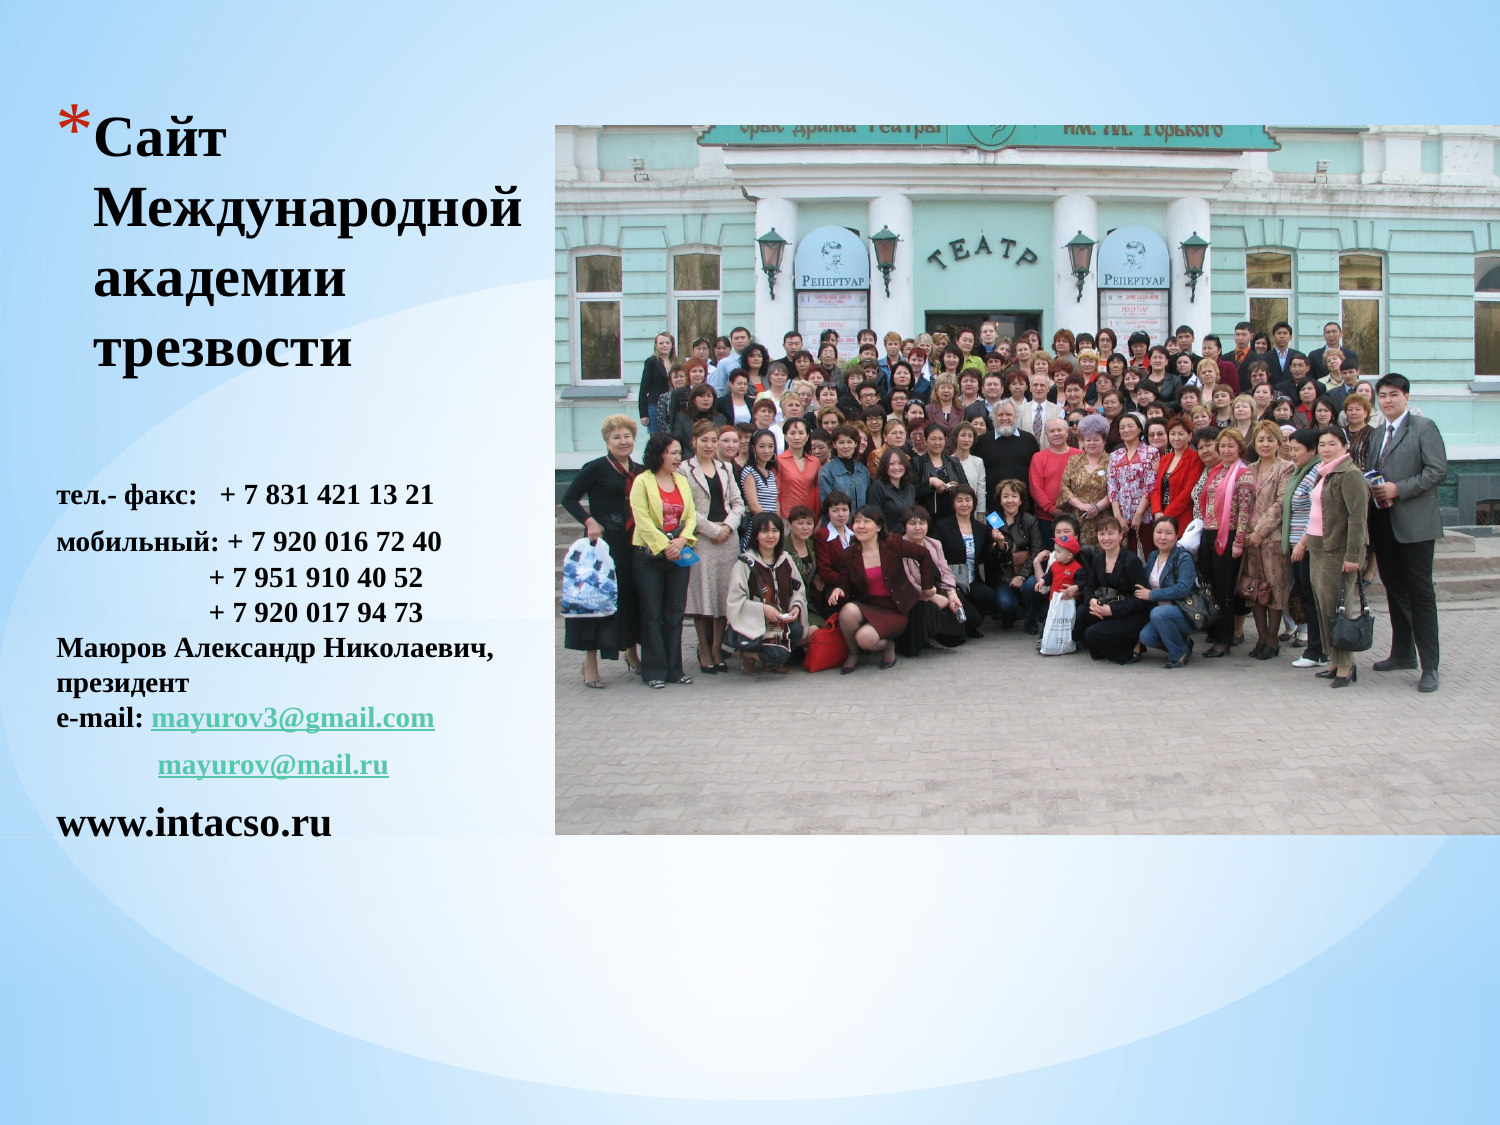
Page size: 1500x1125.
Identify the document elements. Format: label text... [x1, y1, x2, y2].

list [554, 125, 1500, 835]
list тел.- факс: + 7 831 421 13 21 мобильный: + 7 920 016 72 40 + 7 951 910 40 52 + 7 920 017 94 73 Маюров Александр Николаевич, президент e-mail: mayurov3@gmail.com mayurov@mail.ru www.intacso.ru [41, 468, 561, 1083]
title Сайт Международной академии трезвости [41, 66, 573, 386]
